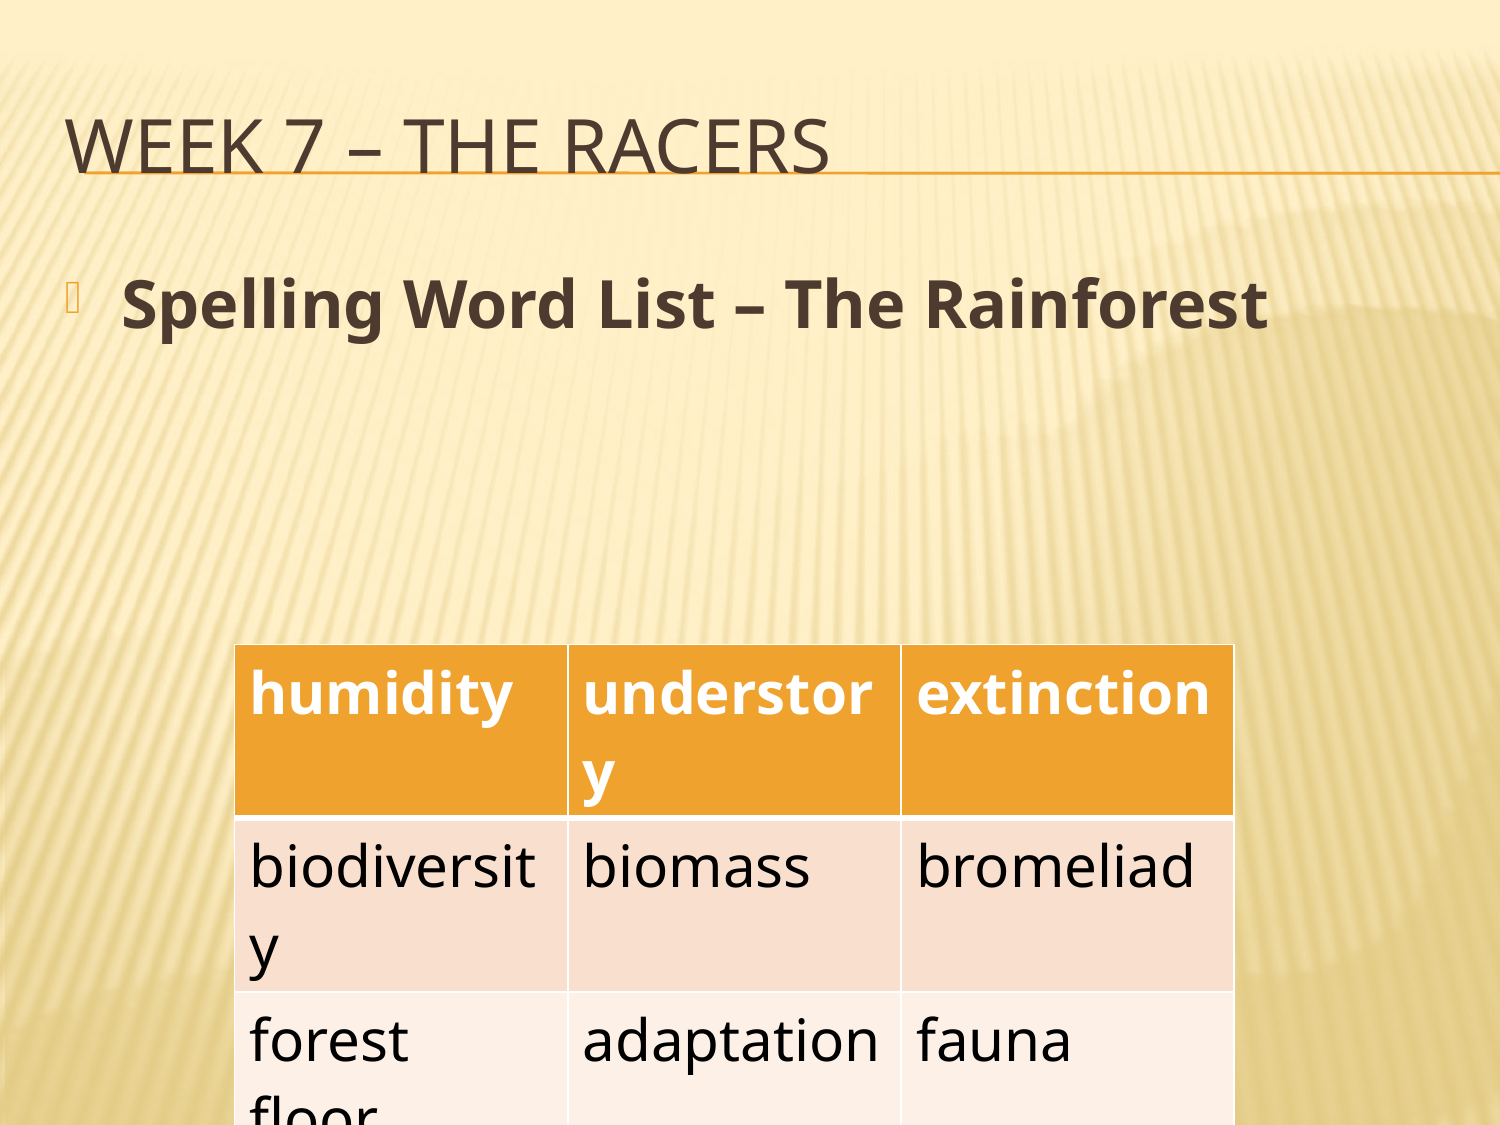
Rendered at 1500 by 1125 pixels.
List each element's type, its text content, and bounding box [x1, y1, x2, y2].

list Spelling Word List – The Rainforest [50, 254, 1475, 998]
table_header extinction [902, 645, 1233, 815]
table_cell biodiversity [235, 821, 567, 991]
table_cell adaptation [569, 993, 900, 1125]
table_header understory [569, 645, 900, 815]
table_cell bromeliad [902, 821, 1233, 991]
table_cell fauna [902, 993, 1233, 1125]
title Week 7 – The racers [50, 75, 1475, 213]
table_header humidity [235, 645, 567, 815]
table_cell biomass [569, 821, 900, 991]
table_cell forest floor [235, 993, 567, 1125]
